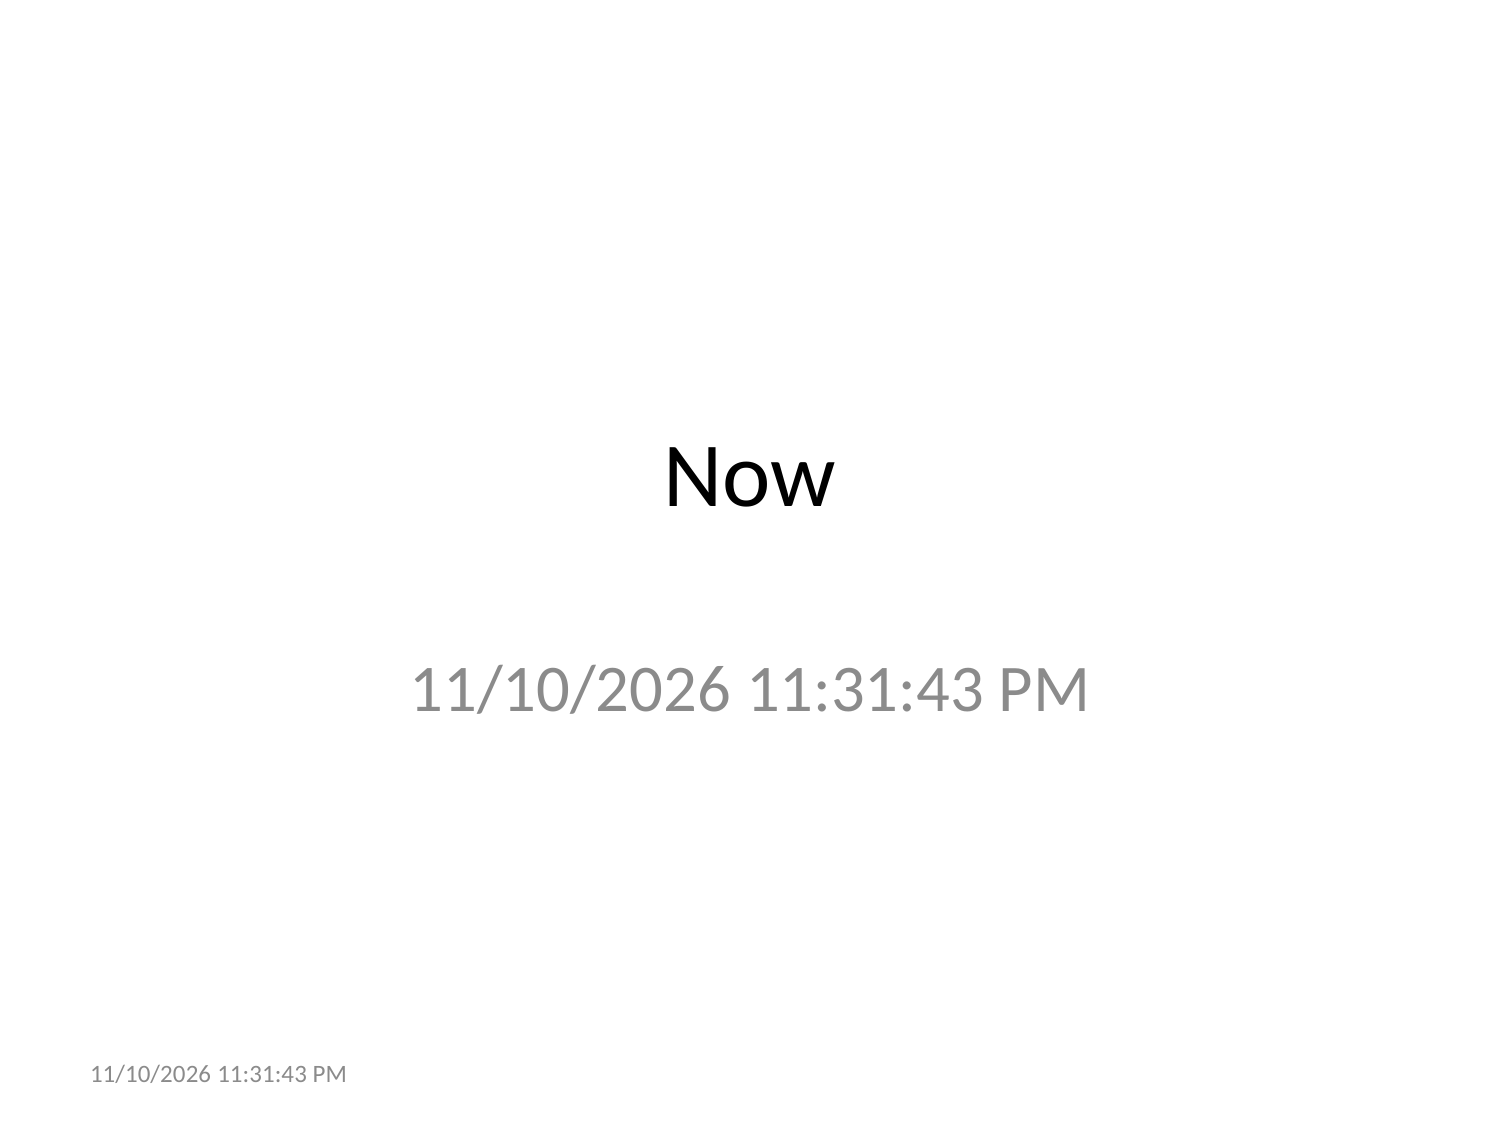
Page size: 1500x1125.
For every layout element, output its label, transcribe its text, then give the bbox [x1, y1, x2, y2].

subtitle 2011-12-19 10:20:04 AM [225, 637, 1275, 925]
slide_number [75, 1042, 425, 1103]
title Now [112, 349, 1388, 591]
